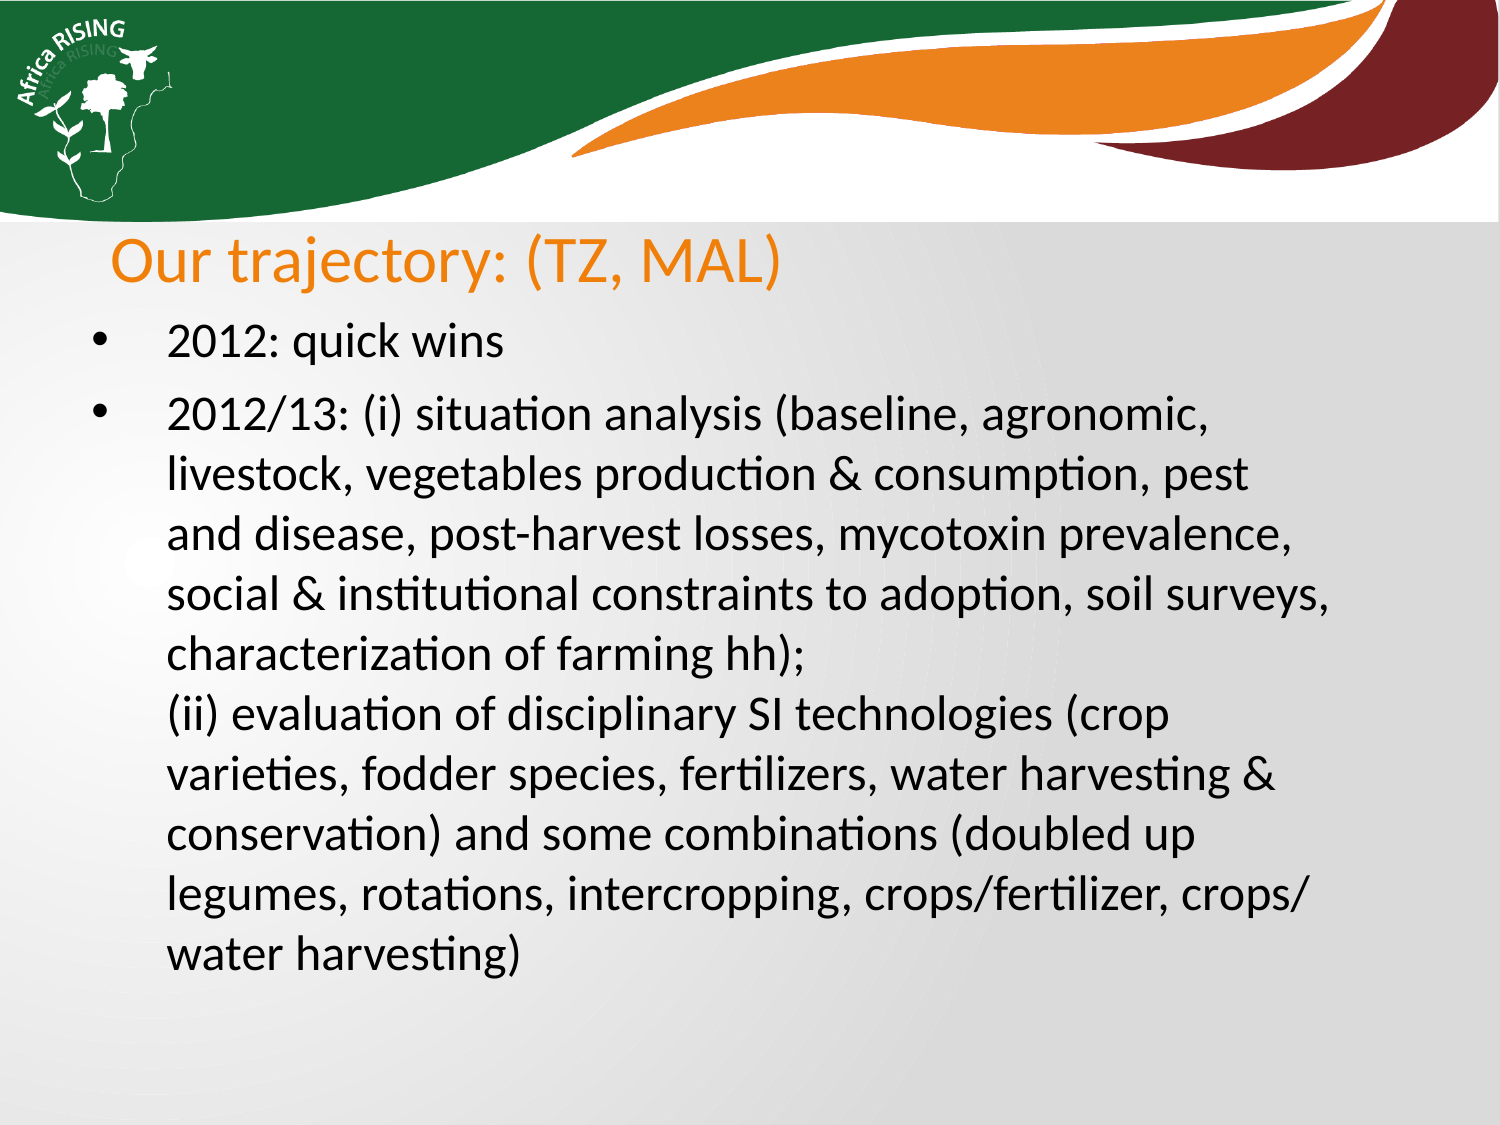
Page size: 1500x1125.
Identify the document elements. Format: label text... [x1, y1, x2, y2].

text_box [123, 373, 874, 480]
list Our trajectory: (TZ, MAL) 2012: quick wins 2012/13: (i) situation analysis (baseline, agronomic, livestock, vegetables production & consumption, pest and disease, post-harvest losses, mycotoxin prevalence, social & institutional constraints to adoption, soil surveys, characterization of farming hh); (ii) evaluation of disciplinary SI technologies (crop varieties, fodder species, fertilizers, water harvesting & conservation) and some combinations (doubled up legumes, rotations, intercropping, crops/fertilizer, crops/ water harvesting) [76, 208, 1352, 980]
picture [0, 0, 1499, 222]
